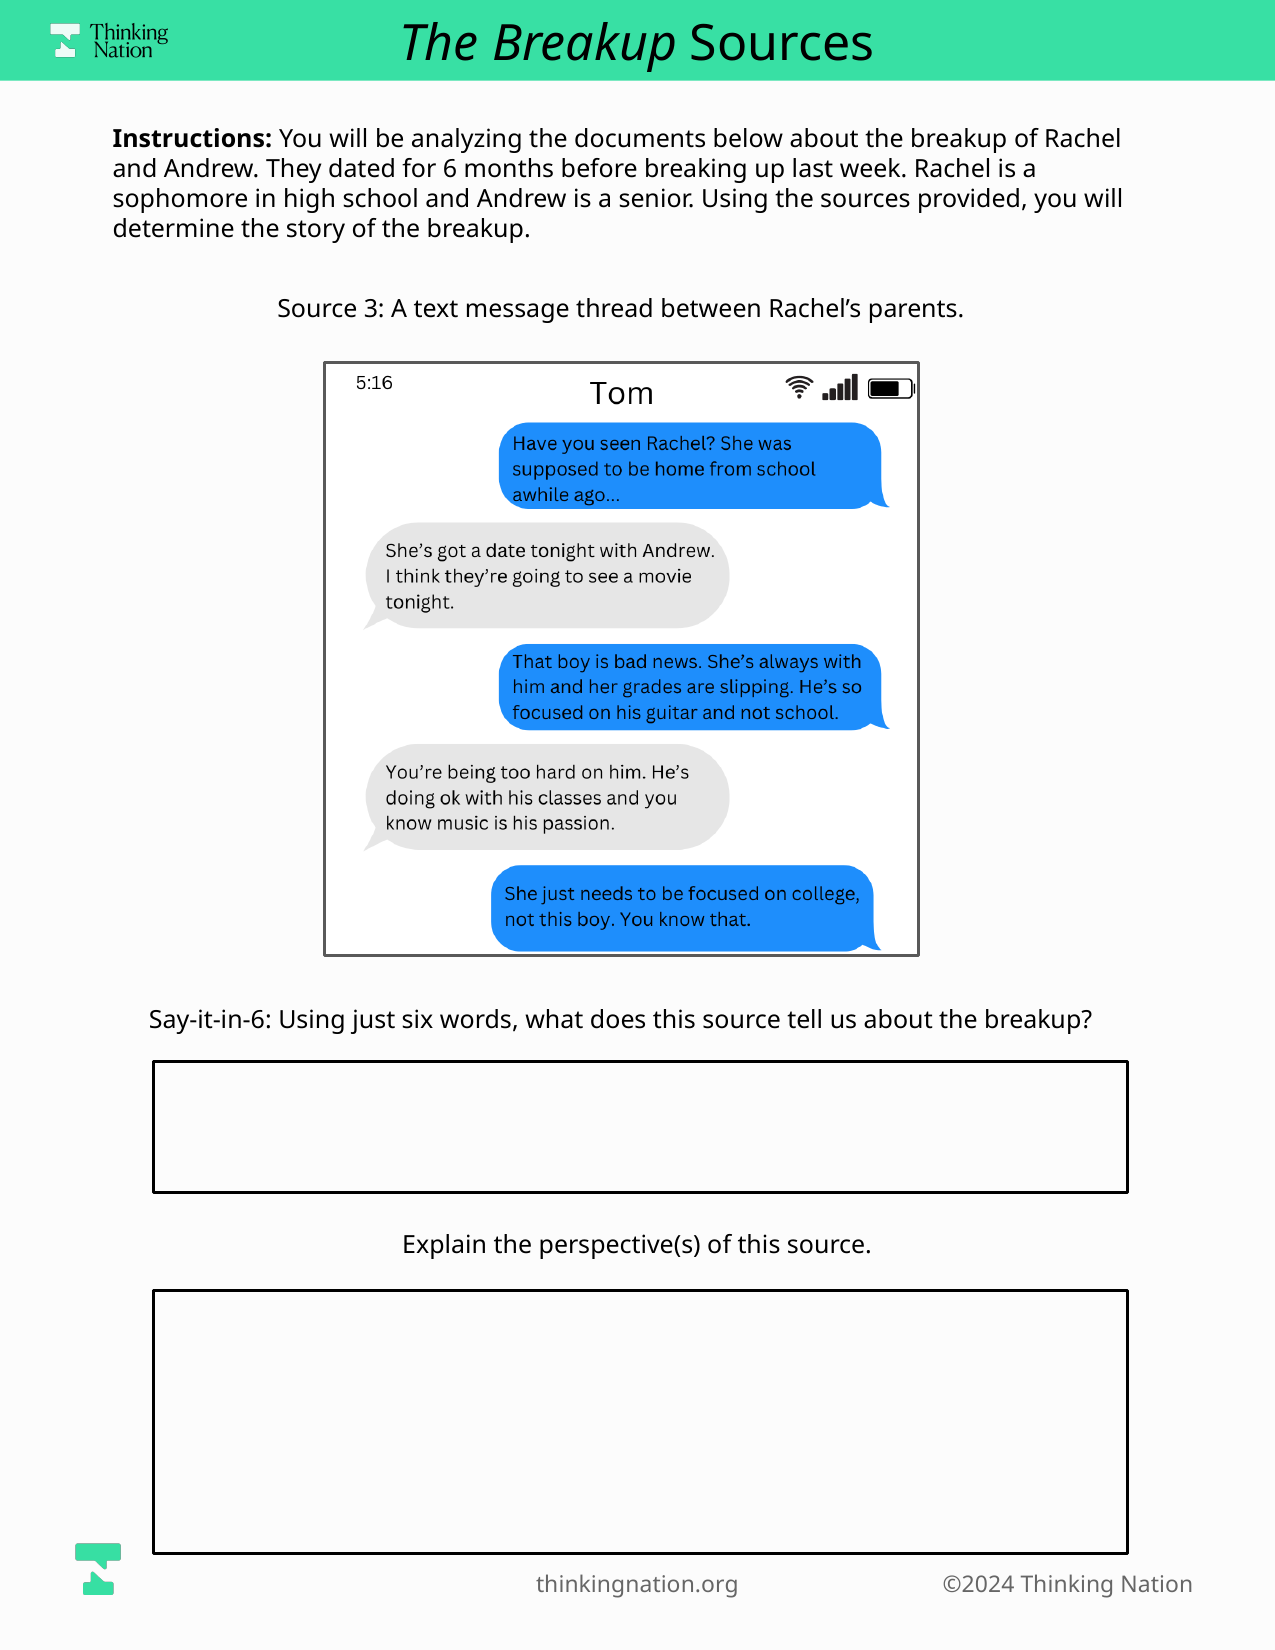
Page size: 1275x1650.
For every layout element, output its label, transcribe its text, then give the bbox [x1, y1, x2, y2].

text_box Instructions: You will be analyzing the documents below about the breakup of Rachel and Andrew. They dated for 6 months before breaking up last week. Rachel is a sophomore in high school and Andrew is a senior. Using the sources provided, you will determine the story of the breakup. [97, 107, 1178, 258]
text_box Explain the perspective(s) of this source. [356, 1209, 919, 1274]
picture [326, 363, 917, 955]
text_box The Breakup Sources [0, 0, 1275, 81]
text_box [153, 1290, 1128, 1554]
picture [36, 12, 172, 69]
text_box [456, 1534, 1275, 1613]
text_box Say-it-in-6: Using just six words, what does this source tell us about the breakup? [129, 984, 1114, 1049]
text_box [153, 1061, 1128, 1193]
text_box Source 3: A text message thread between Rachel’s parents. [97, 272, 1146, 337]
picture [62, 1533, 134, 1605]
